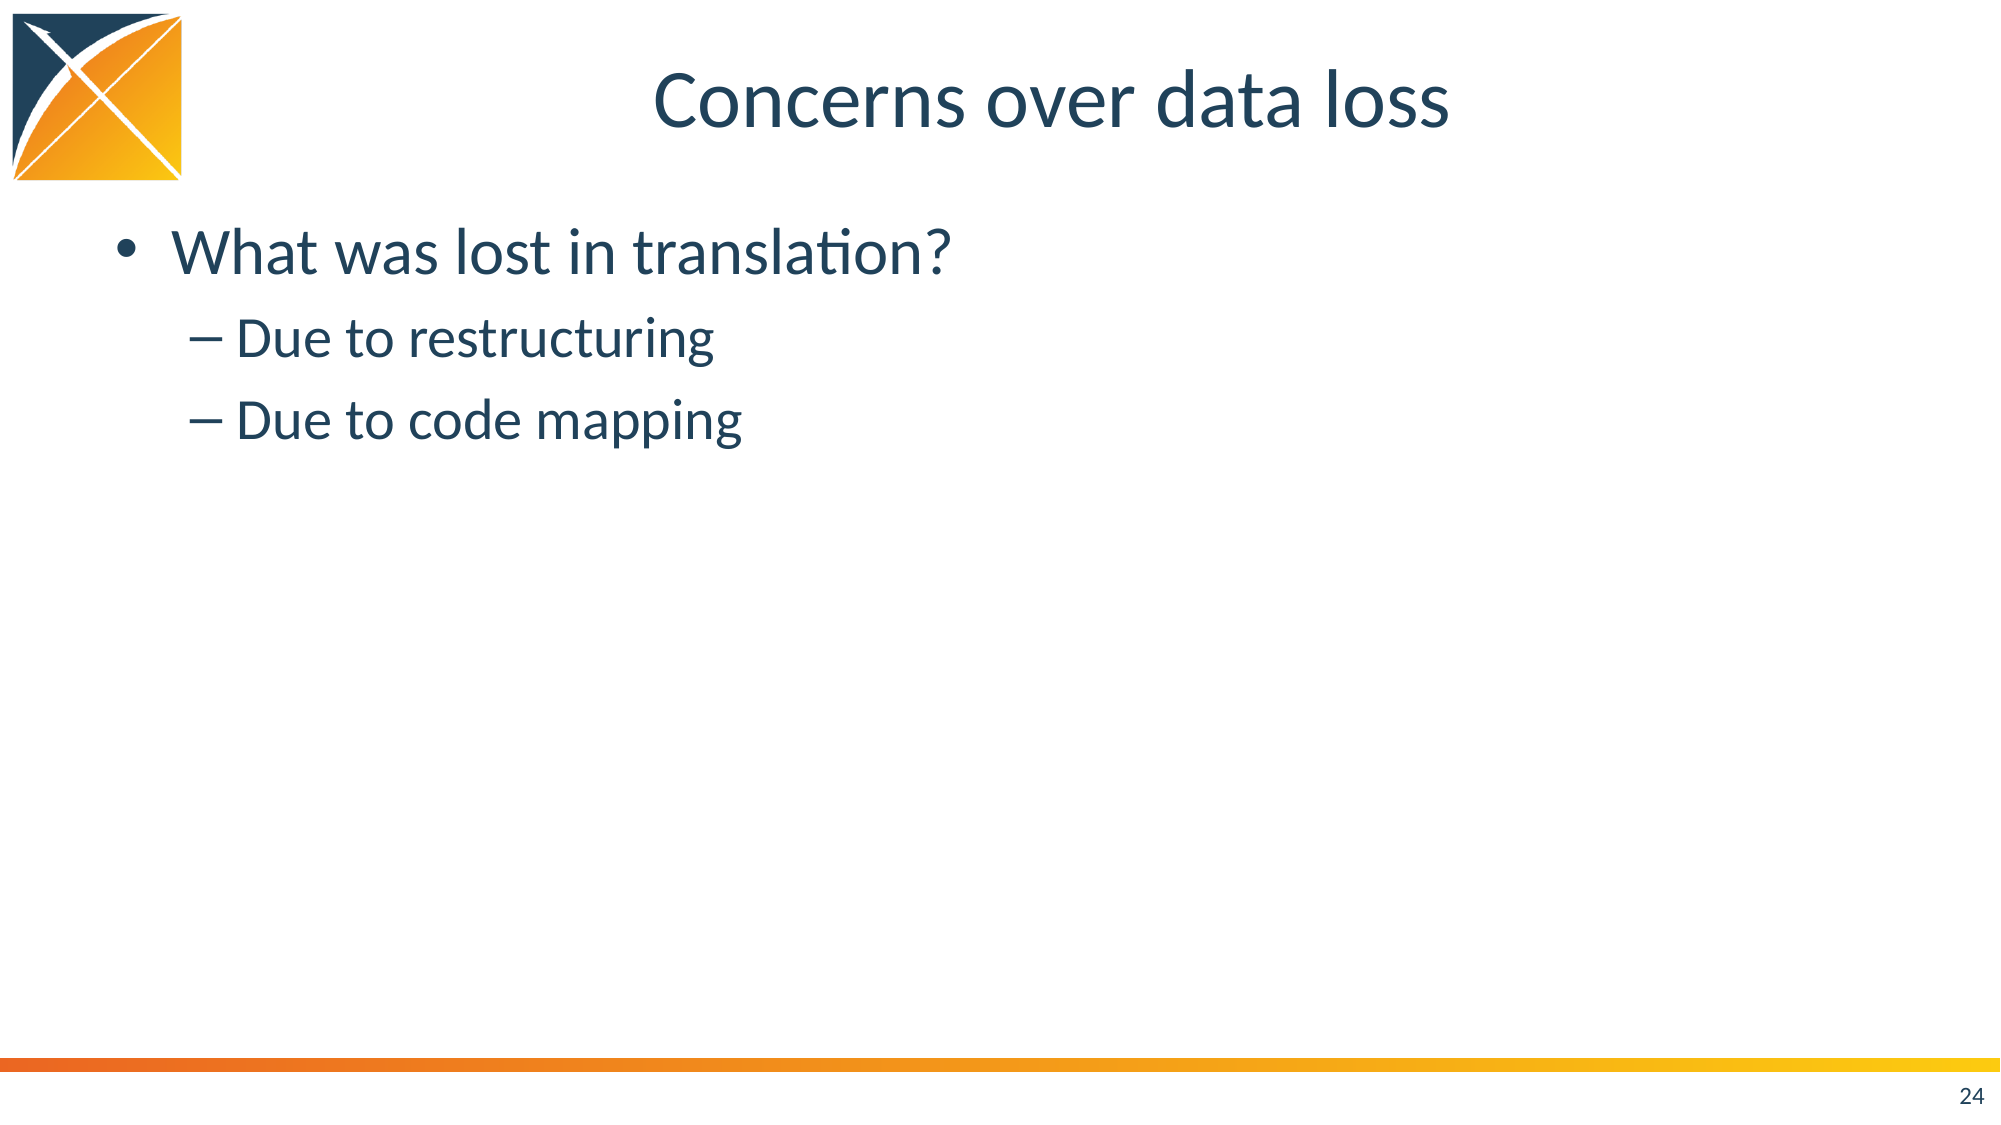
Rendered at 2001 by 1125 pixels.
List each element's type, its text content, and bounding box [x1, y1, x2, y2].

title Concerns over data loss [205, 24, 1900, 163]
picture [0, 0, 206, 200]
slide_number 24 [1533, 1065, 2000, 1125]
list What was lost in translation? Due to restructuring Due to code mapping [99, 200, 1900, 1005]
